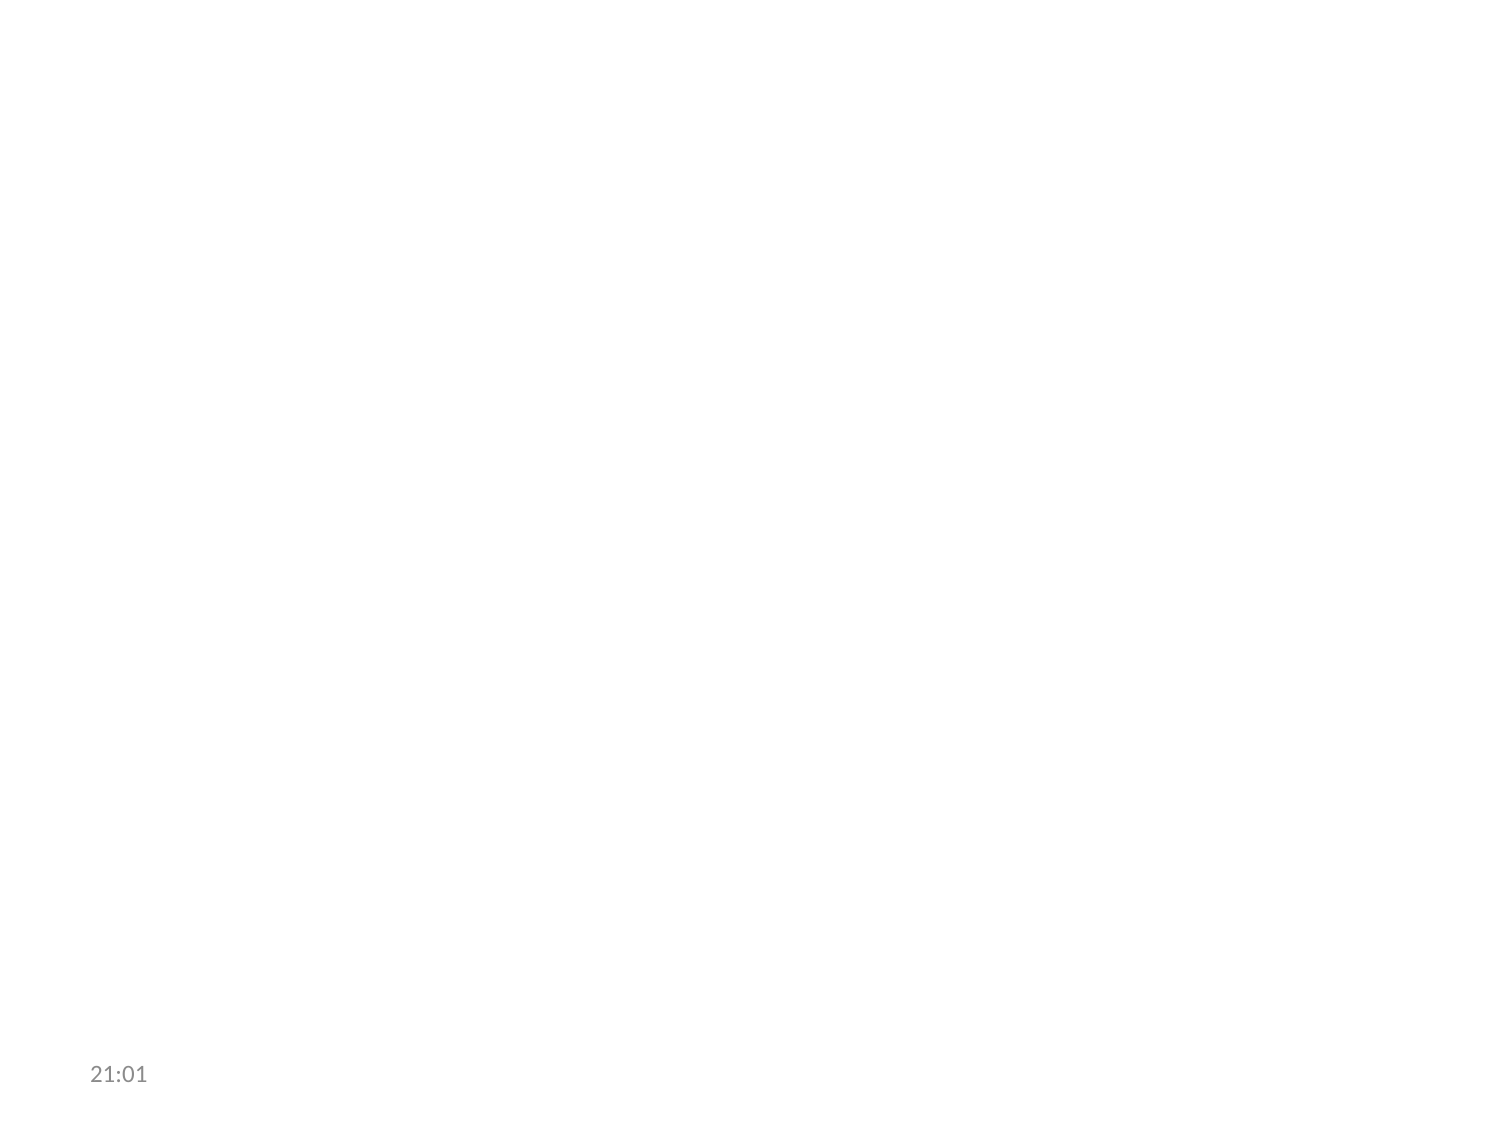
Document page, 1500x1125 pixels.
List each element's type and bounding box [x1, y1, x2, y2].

slide_number [75, 1042, 425, 1103]
